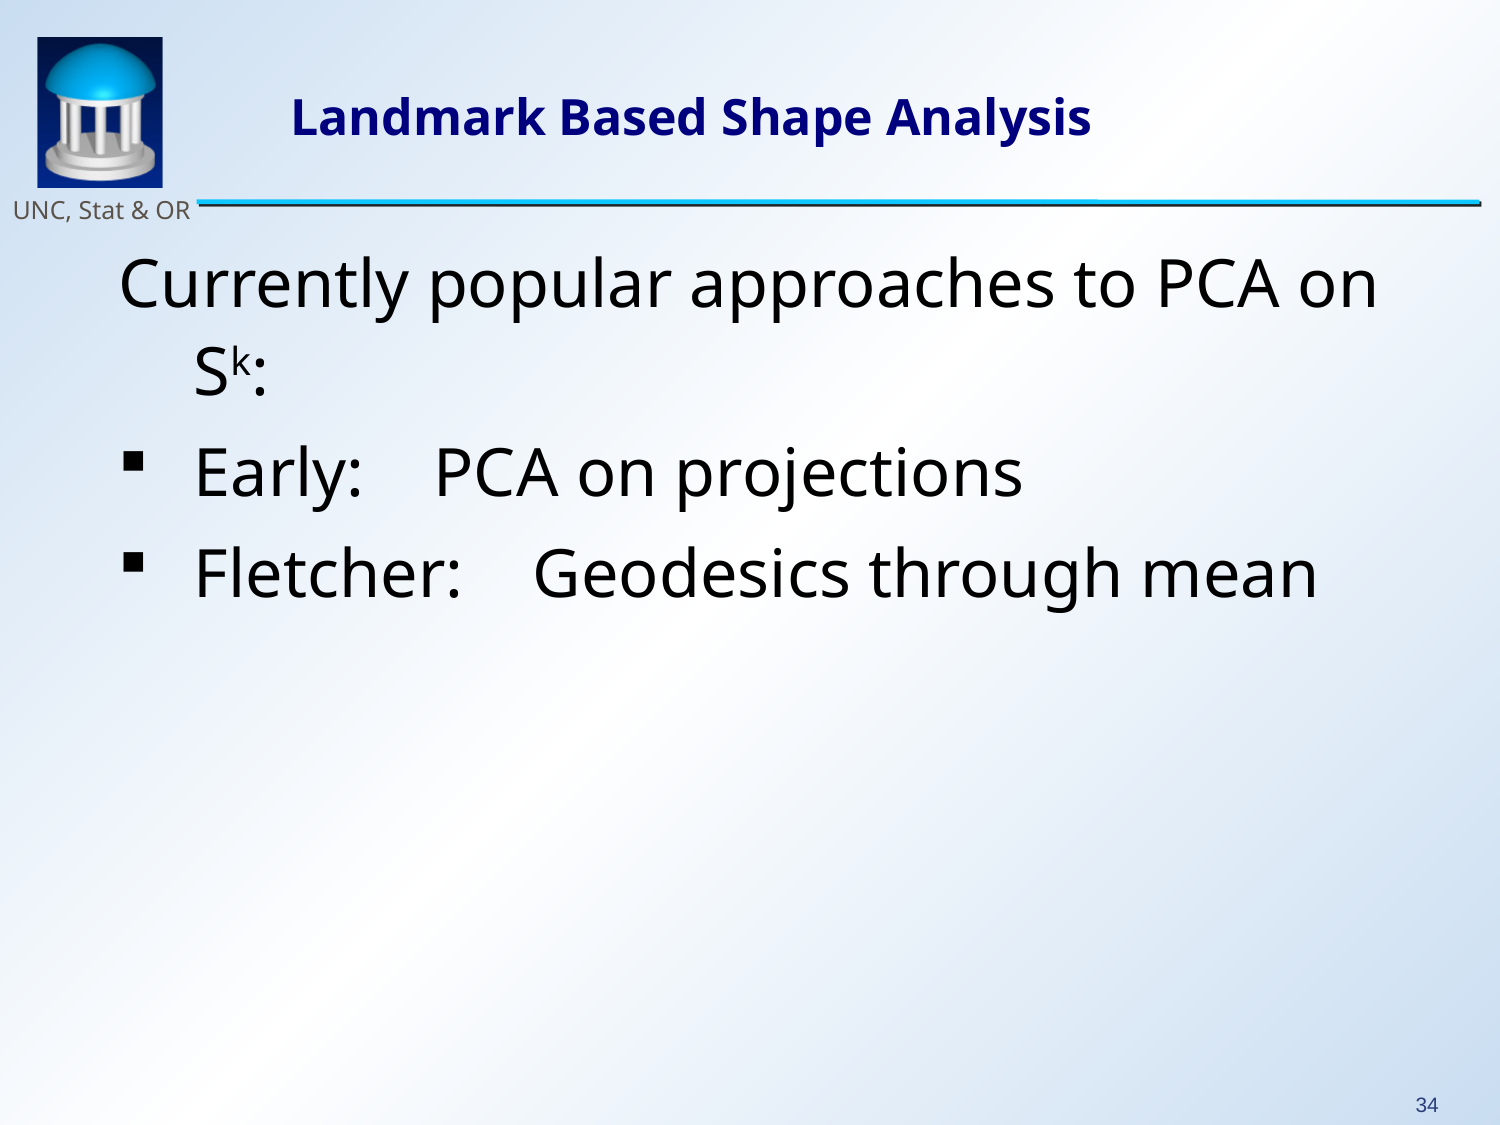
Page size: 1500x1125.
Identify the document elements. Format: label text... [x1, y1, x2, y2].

title Landmark Based Shape Analysis [274, 74, 1448, 156]
list Currently popular approaches to PCA on Sk: Early: PCA on projections Fletcher: Geodesics through mean [103, 224, 1432, 1076]
